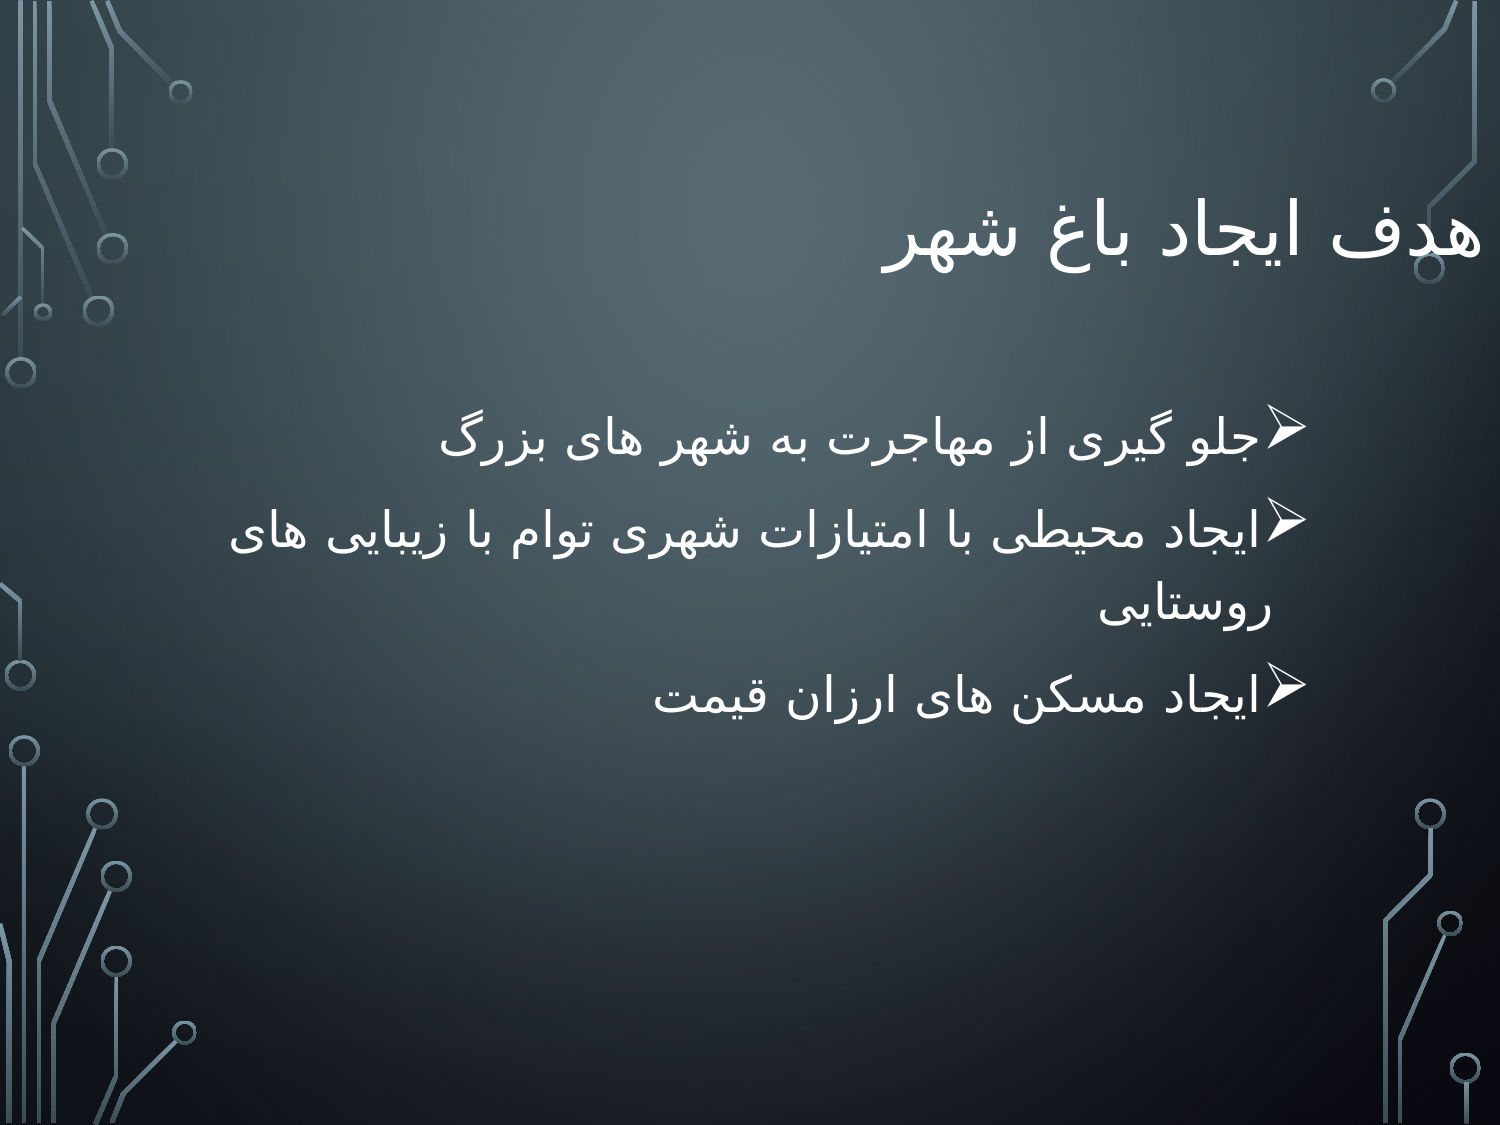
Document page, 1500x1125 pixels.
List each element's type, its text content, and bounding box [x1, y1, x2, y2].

title هدف ایجاد باغ شهر [344, 106, 1500, 357]
subtitle جلو گیری از مهاجرت به شهر های بزرگ ایجاد محیطی با امتیازات شهری توام با زیبایی های روستایی ایجاد مسکن های ارزان قیمت [171, 385, 1327, 872]
